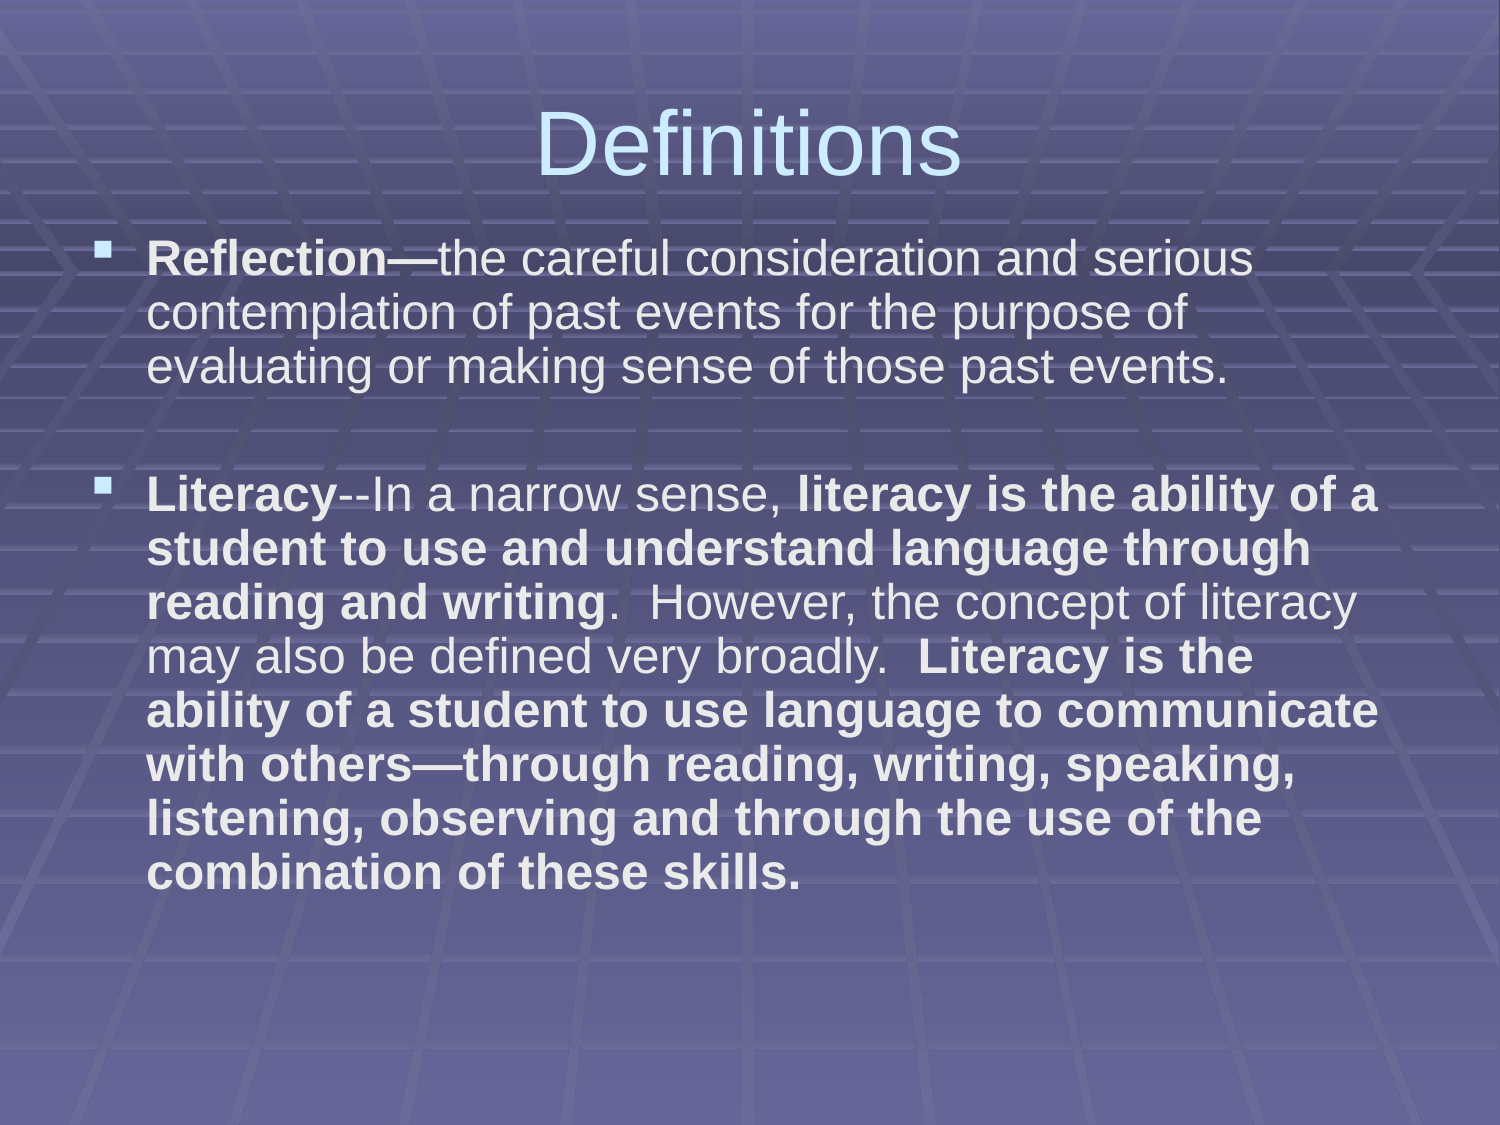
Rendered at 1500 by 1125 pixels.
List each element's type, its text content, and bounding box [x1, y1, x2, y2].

title Definitions [74, 44, 1425, 224]
list Reflection—the careful consideration and serious contemplation of past events for the purpose of evaluating or making sense of those past events. Literacy--In a narrow sense, literacy is the ability of a student to use and understand language through reading and writing. However, the concept of literacy may also be defined very broadly. Literacy is the ability of a student to use language to communicate with others—through reading, writing, speaking, listening, observing and through the use of the combination of these skills. [74, 224, 1425, 1001]
